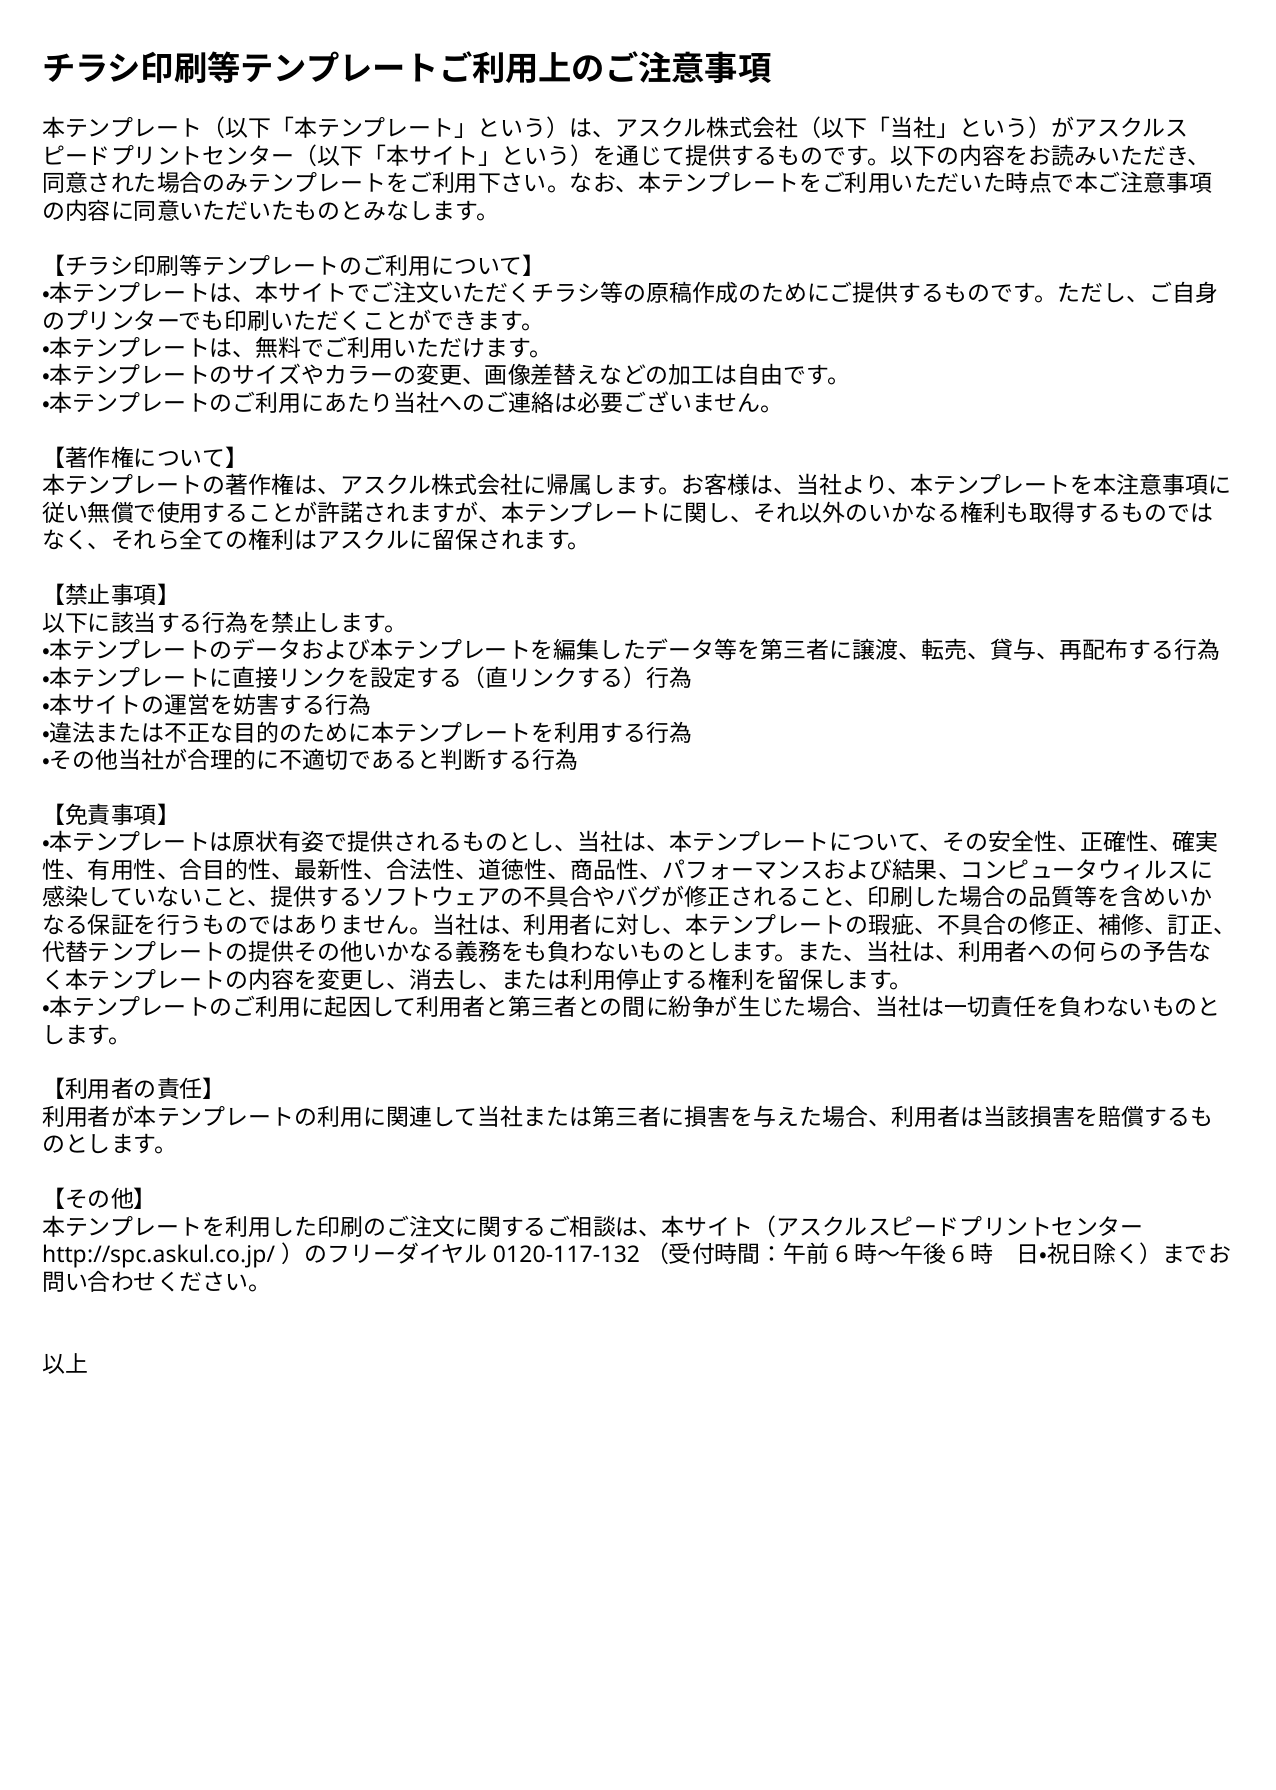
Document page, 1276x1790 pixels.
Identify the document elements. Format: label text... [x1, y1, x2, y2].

text_box チラシ印刷等テンプレートご利用上のご注意事項 本テンプレート（以下「本テンプレート」という）は、アスクル株式会社（以下「当社」という）がアスクルスピードプリントセンター（以下「本サイト」という）を通じて提供するものです。以下の内容をお読みいただき、同意された場合のみテンプレートをご利用下さい。なお、本テンプレートをご利用いただいた時点で本ご注意事項の内容に同意いただいたものとみなします。 【チラシ印刷等テンプレートのご利用について】 ・本テンプレートは、本サイトでご注文いただくチラシ等の原稿作成のためにご提供するものです。ただし、ご自身のプリンターでも印刷いただくことができます。 ・本テンプレートは、無料でご利用いただけます。 ・本テンプレートのサイズやカラーの変更、画像差替えなどの加工は自由です。 ・本テンプレートのご利用にあたり当社へのご連絡は必要ございません。 【著作権について】 本テンプレートの著作権は、アスクル株式会社に帰属します。お客様は、当社より、本テンプレートを本注意事項に従い無償で使用することが許諾されますが、本テンプレートに関し、それ以外のいかなる権利も取得するものではなく、それら全ての権利はアスクルに留保されます。 【禁止事項】 以下に該当する行為を禁止します。 ・本テンプレートのデータおよび本テンプレートを編集したデータ等を第三者に譲渡、転売、貸与、再配布する行為 ・本テンプレートに直接リンクを設定する（直リンクする）行為 ・本サイトの運営を妨害する行為 ・違法または不正な目的のために本テンプレートを利用する行為 ・その他当社が合理的に不適切であると判断する行為 【免責事項】 ・本テンプレートは原状有姿で提供されるものとし、当社は、本テンプレートについて、その安全性、正確性、確実性、有用性、合目的性、最新性、合法性、道徳性、商品性、パフォーマンスおよび結果、コンピュータウィルスに感染していないこと、提供するソフトウェアの不具合やバグが修正されること、印刷した場合の品質等を含めいかなる保証を行うものではありません。当社は、利用者に対し、本テンプレートの瑕疵、不具合の修正、補修、訂正、代替テンプレートの提供その他いかなる義務をも負わないものとします。また、当社は、利用者への何らの予告なく本テンプレートの内容を変更し、消去し、または利用停止する権利を留保します。 ・本テンプレートのご利用に起因して利用者と第三者との間に紛争が生じた場合、当社は一切責任を負わないものとします。 【利用者の責任】 利用者が本テンプレートの利用に関連して当社または第三者に損害を与えた場合、利用者は当該損害を賠償するものとします。 【その他】 本テンプレートを利用した印刷のご注文に関するご相談は、本サイト（アスクルスピードプリントセンター http://spc.askul.co.jp/）のフリーダイヤル0120-117-132（受付時間：午前6時～午後6時 日・祝日除く）までお問い合わせください。 以上 [26, 38, 1250, 1485]
